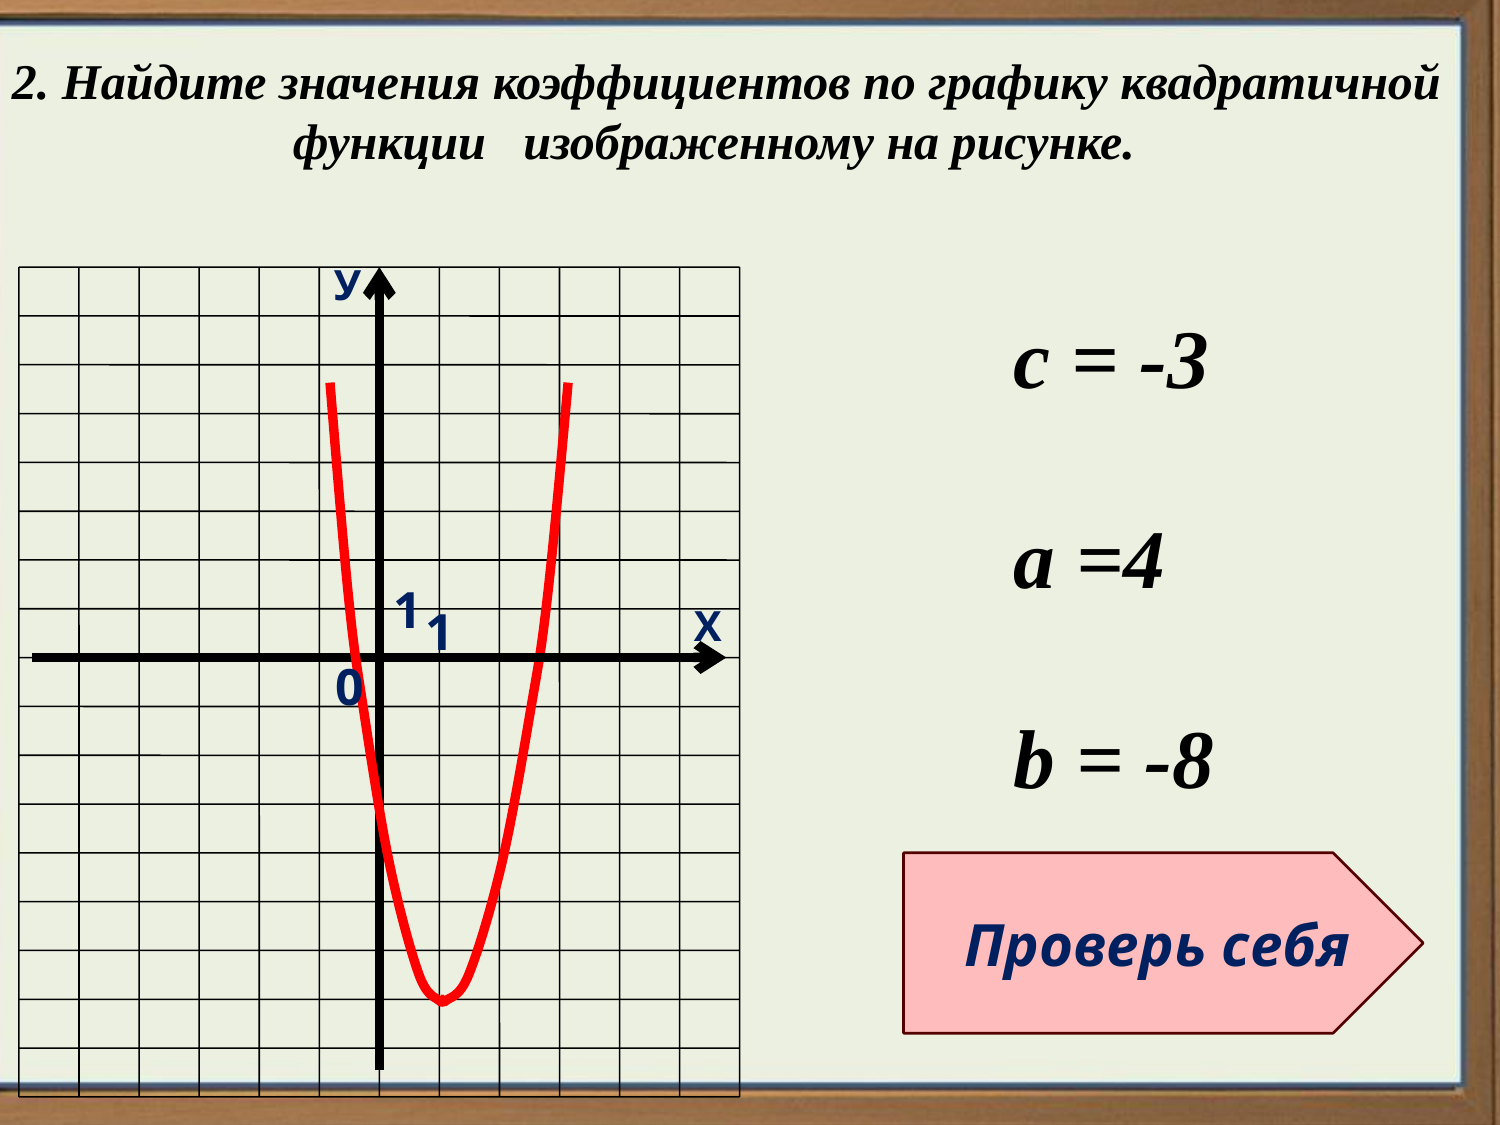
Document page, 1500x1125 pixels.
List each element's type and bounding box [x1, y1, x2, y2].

picture [0, 0, 1500, 1125]
text_box [18, 266, 740, 1098]
text_box [33, 658, 724, 1073]
